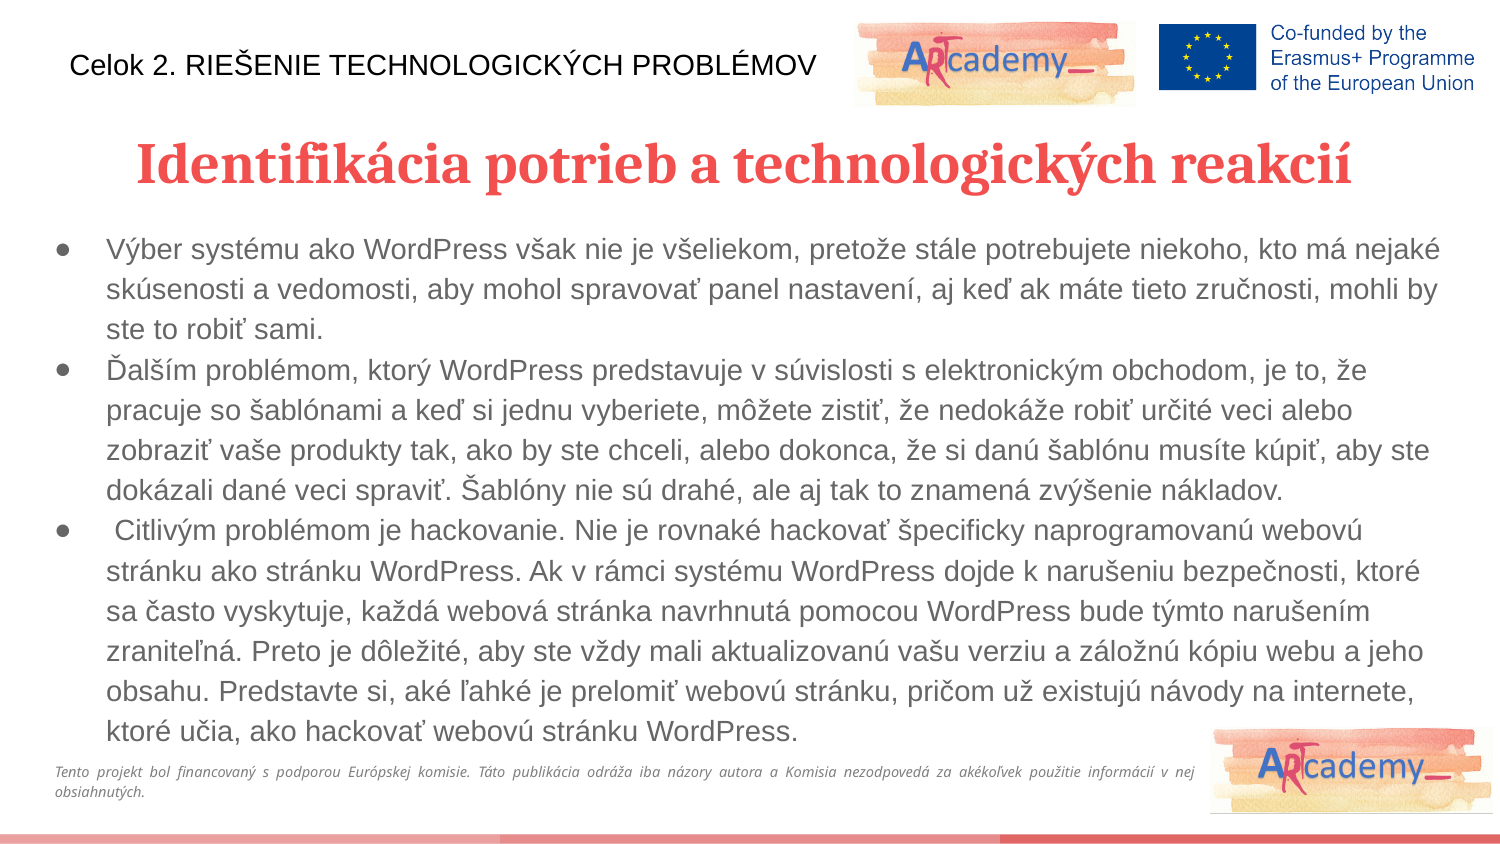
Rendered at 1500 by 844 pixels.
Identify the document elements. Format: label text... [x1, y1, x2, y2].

text_box Celok 2. RIEŠENIE TECHNOLOGICKÝCH PROBLÉMOV [54, 39, 849, 89]
title Identifikácia potrieb a technologických reakcií [93, 3, 1396, 210]
list Výber systému ako WordPress však nie je všeliekom, pretože stále potrebujete niekoho, kto má nejaké skúsenosti a vedomosti, aby mohol spravovať panel nastavení, aj keď ak máte tieto zručnosti, mohli by ste to robiť sami. Ďalším problémom, ktorý WordPress predstavuje v súvislosti s elektronickým obchodom, je to, že pracuje so šablónami a keď si jednu vyberiete, môžete zistiť, že nedokáže robiť určité veci alebo zobraziť vaše produkty tak, ako by ste chceli, alebo dokonca, že si danú šablónu musíte kúpiť, aby ste dokázali dané veci spraviť. Šablóny nie sú drahé, ale aj tak to znamená zvýšenie nákladov. Citlivým problémom je hackovanie. Nie je rovnaké hackovať špecificky naprogramovanú webovú stránku ako stránku WordPress. Ak v rámci systému WordPress dojde k narušeniu bezpečnosti, ktoré sa často vyskytuje, každá webová stránka navrhnutá pomocou WordPress bude týmto narušením zraniteľná. Preto je dôležité, aby ste vždy mali aktualizovanú vašu verziu a záložnú kópiu webu a jeho obsahu. Predstavte si, aké ľahké je prelomiť webovú stránku, pričom už existujú návody na internete, ktoré učia, ako hackovať webovú stránku WordPress. [16, 210, 1474, 497]
text_box Tento projekt bol financovaný s podporou Európskej komisie. Táto publikácia odráža iba názory autora a Komisia nezodpovedá za akékoľvek použitie informácií v nej obsiahnutých. [39, 754, 1205, 799]
picture [854, 2, 1137, 138]
picture [1210, 709, 1493, 844]
picture [1158, 24, 1474, 94]
